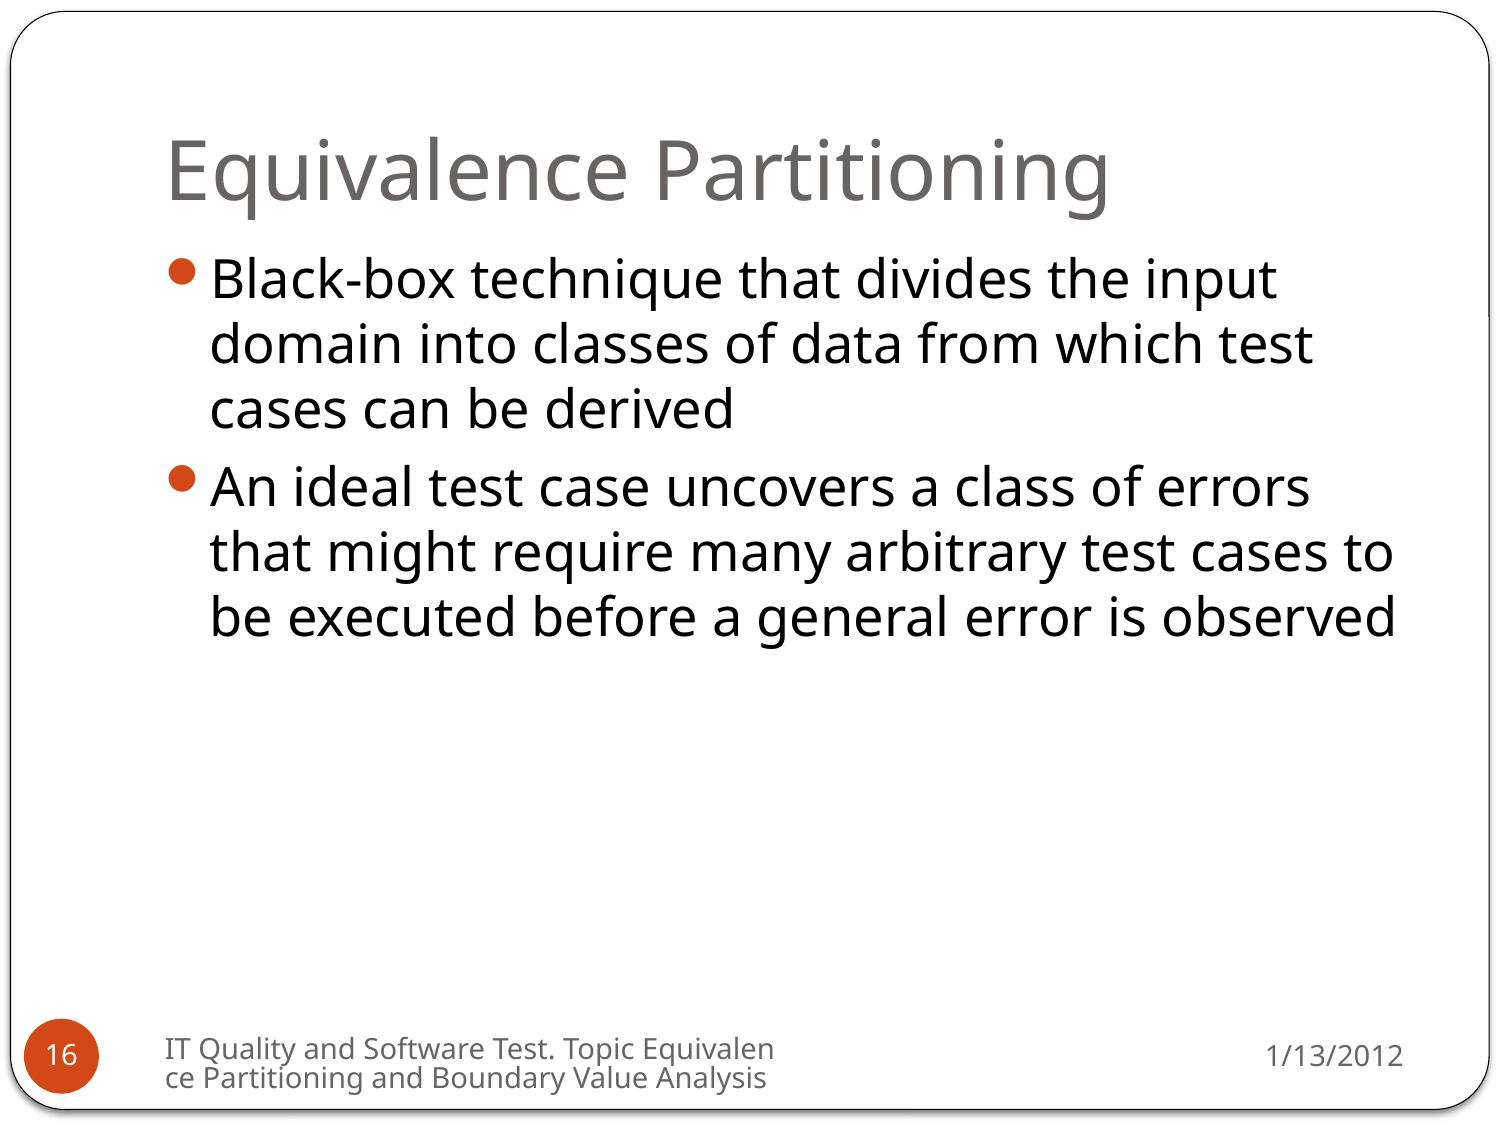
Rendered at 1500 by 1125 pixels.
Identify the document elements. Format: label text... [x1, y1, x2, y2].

footer IT Quality and Software Test. Topic Equivalence Partitioning and Boundary Value Analysis [150, 1012, 800, 1088]
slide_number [1012, 1015, 1419, 1094]
title Equivalence Partitioning [150, 45, 1425, 233]
slide_number 16 [23, 1018, 99, 1094]
list Black-box technique that divides the input domain into classes of data from which test cases can be derived An ideal test case uncovers a class of errors that might require many arbitrary test cases to be executed before a general error is observed [150, 237, 1425, 988]
